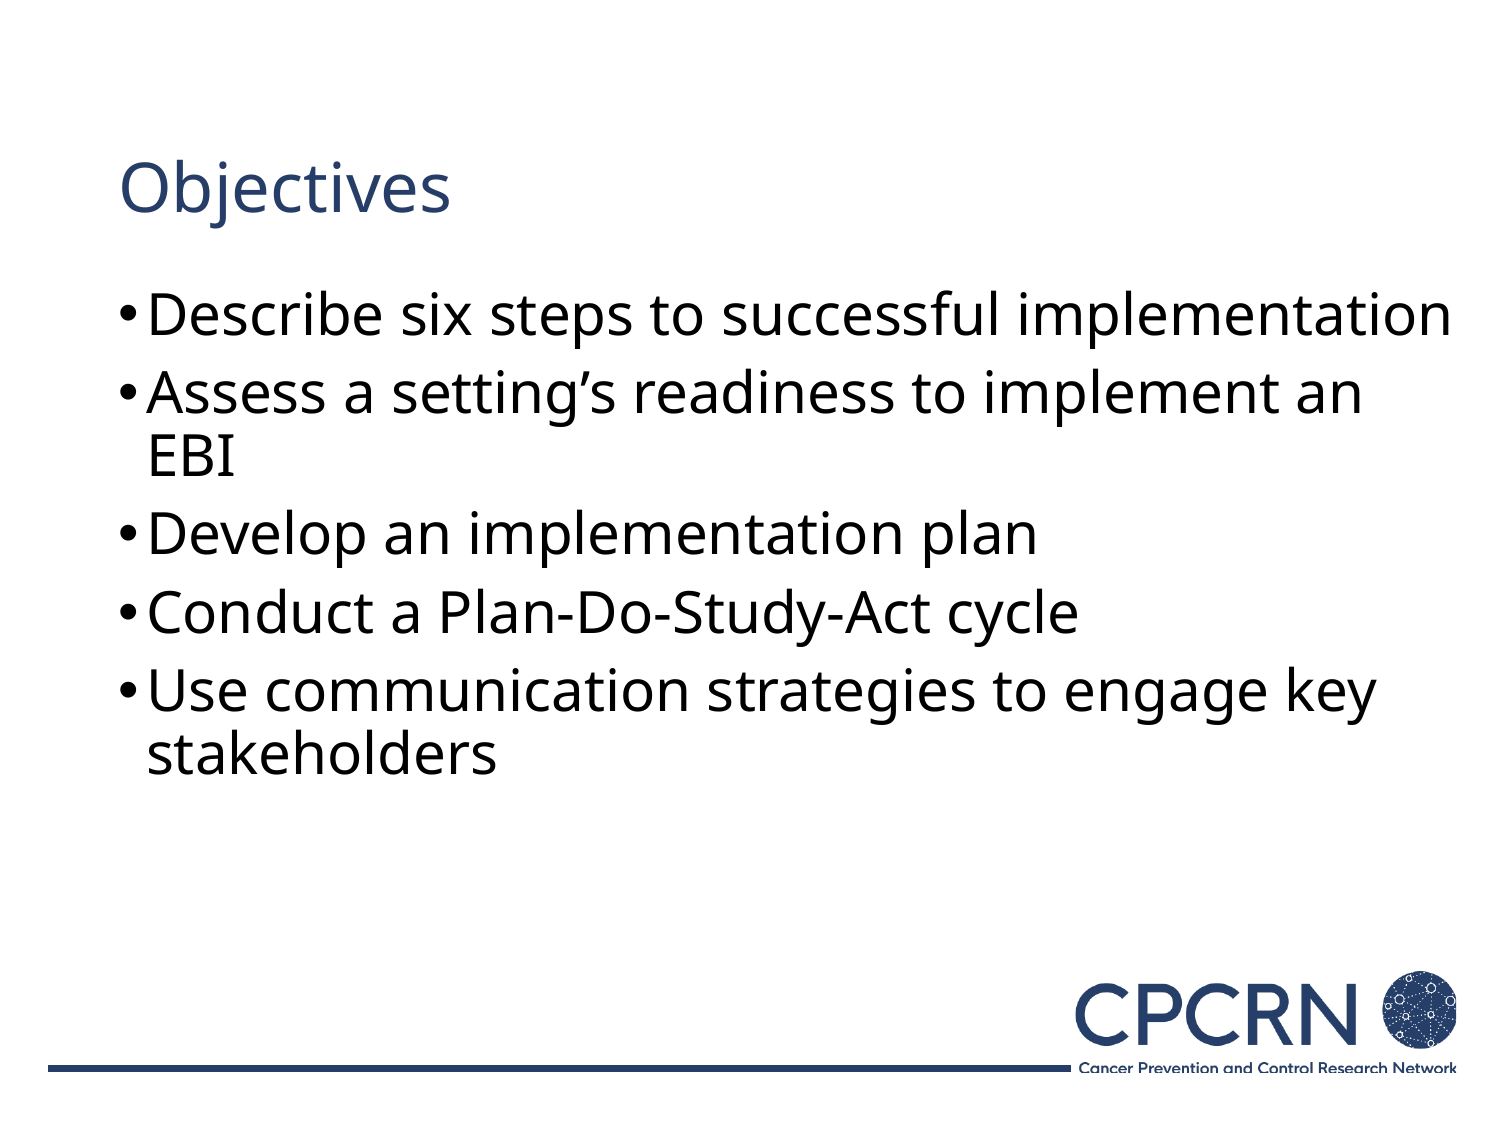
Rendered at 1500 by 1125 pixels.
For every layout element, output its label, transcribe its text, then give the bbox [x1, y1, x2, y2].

list Describe six steps to successful implementation Assess a setting’s readiness to implement an EBI Develop an implementation plan Conduct a Plan-Do-Study-Act cycle Use communication strategies to engage key stakeholders [103, 277, 1477, 985]
title Objectives [103, 103, 1397, 277]
